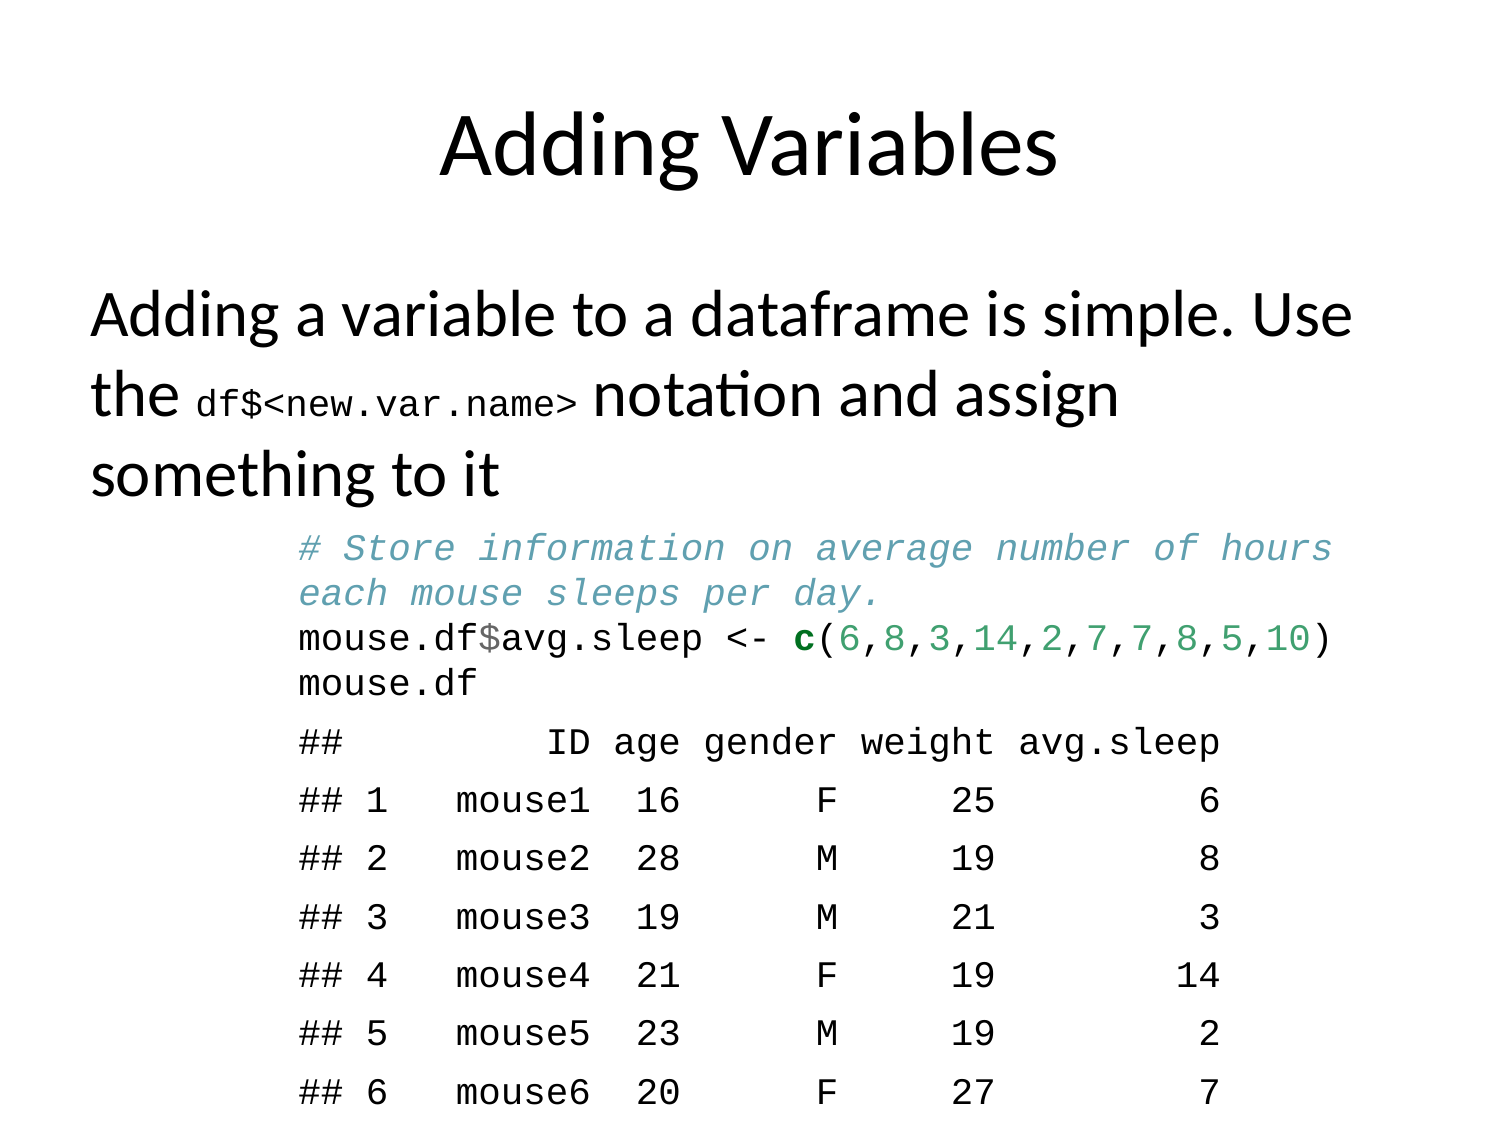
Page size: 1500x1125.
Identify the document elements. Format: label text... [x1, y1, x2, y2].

title Adding Variables [75, 45, 1425, 233]
list Adding a variable to a dataframe is simple. Use the df$<new.var.name> notation and assign something to it # Store information on average number of hours each mouse sleeps per day. mouse.df$avg.sleep <- c(6,8,3,14,2,7,7,8,5,10) mouse.df ## ID age gender weight avg.sleep ## 1 mouse1 16 F 25 6 ## 2 mouse2 28 M 19 8 ## 3 mouse3 19 M 21 3 ## 4 mouse4 21 F 19 14 ## 5 mouse5 23 M 19 2 ## 6 mouse6 20 F 27 7 ## 7 mouse7 25 F 22 7 ## 8 mouse8 24 M 21 8 ## 9 mouse9 27 M 17 5 ## 10 mouse10 22 F 22 10 [75, 262, 1425, 1005]
